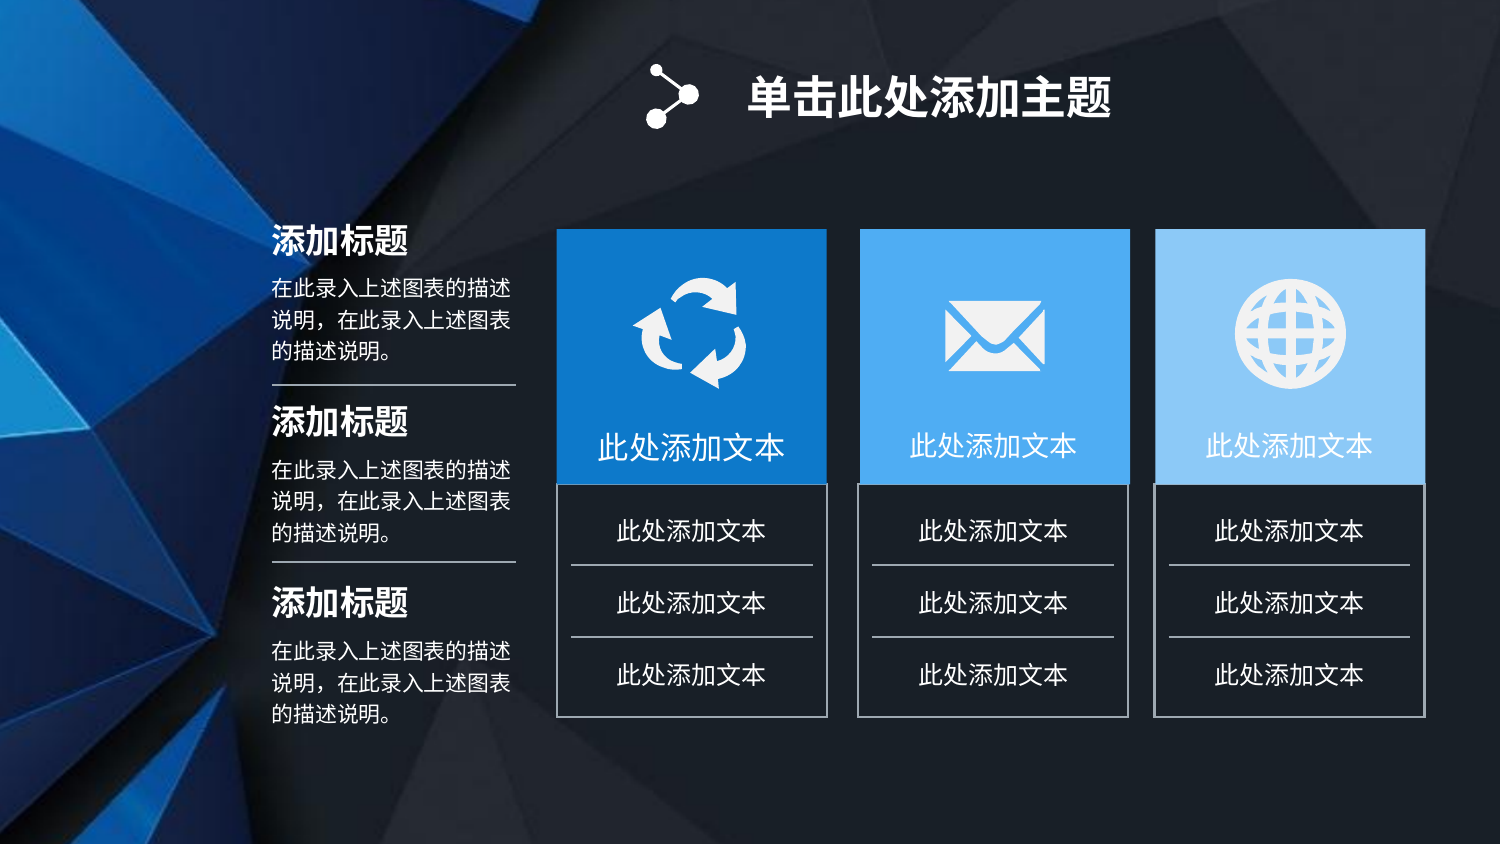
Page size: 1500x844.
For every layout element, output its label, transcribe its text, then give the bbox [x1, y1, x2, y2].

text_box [1155, 229, 1426, 485]
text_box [1154, 484, 1425, 718]
text_box 添加标题 [260, 213, 442, 264]
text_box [858, 484, 1129, 718]
text_box 在此录入上述图表的描述说明，在此录入上述图表的描述说明。 [260, 626, 540, 733]
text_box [860, 229, 1131, 485]
text_box 在此录入上述图表的描述说明，在此录入上述图表的描述说明。 [260, 264, 540, 370]
picture [0, 0, 1500, 844]
text_box 在此录入上述图表的描述说明，在此录入上述图表的描述说明。 [260, 445, 540, 551]
text_box 添加标题 [260, 575, 442, 626]
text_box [656, 70, 689, 119]
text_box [556, 229, 827, 485]
text_box 添加标题 [260, 394, 442, 445]
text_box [556, 485, 827, 718]
text_box 单击此处添加主题 [735, 63, 1124, 130]
